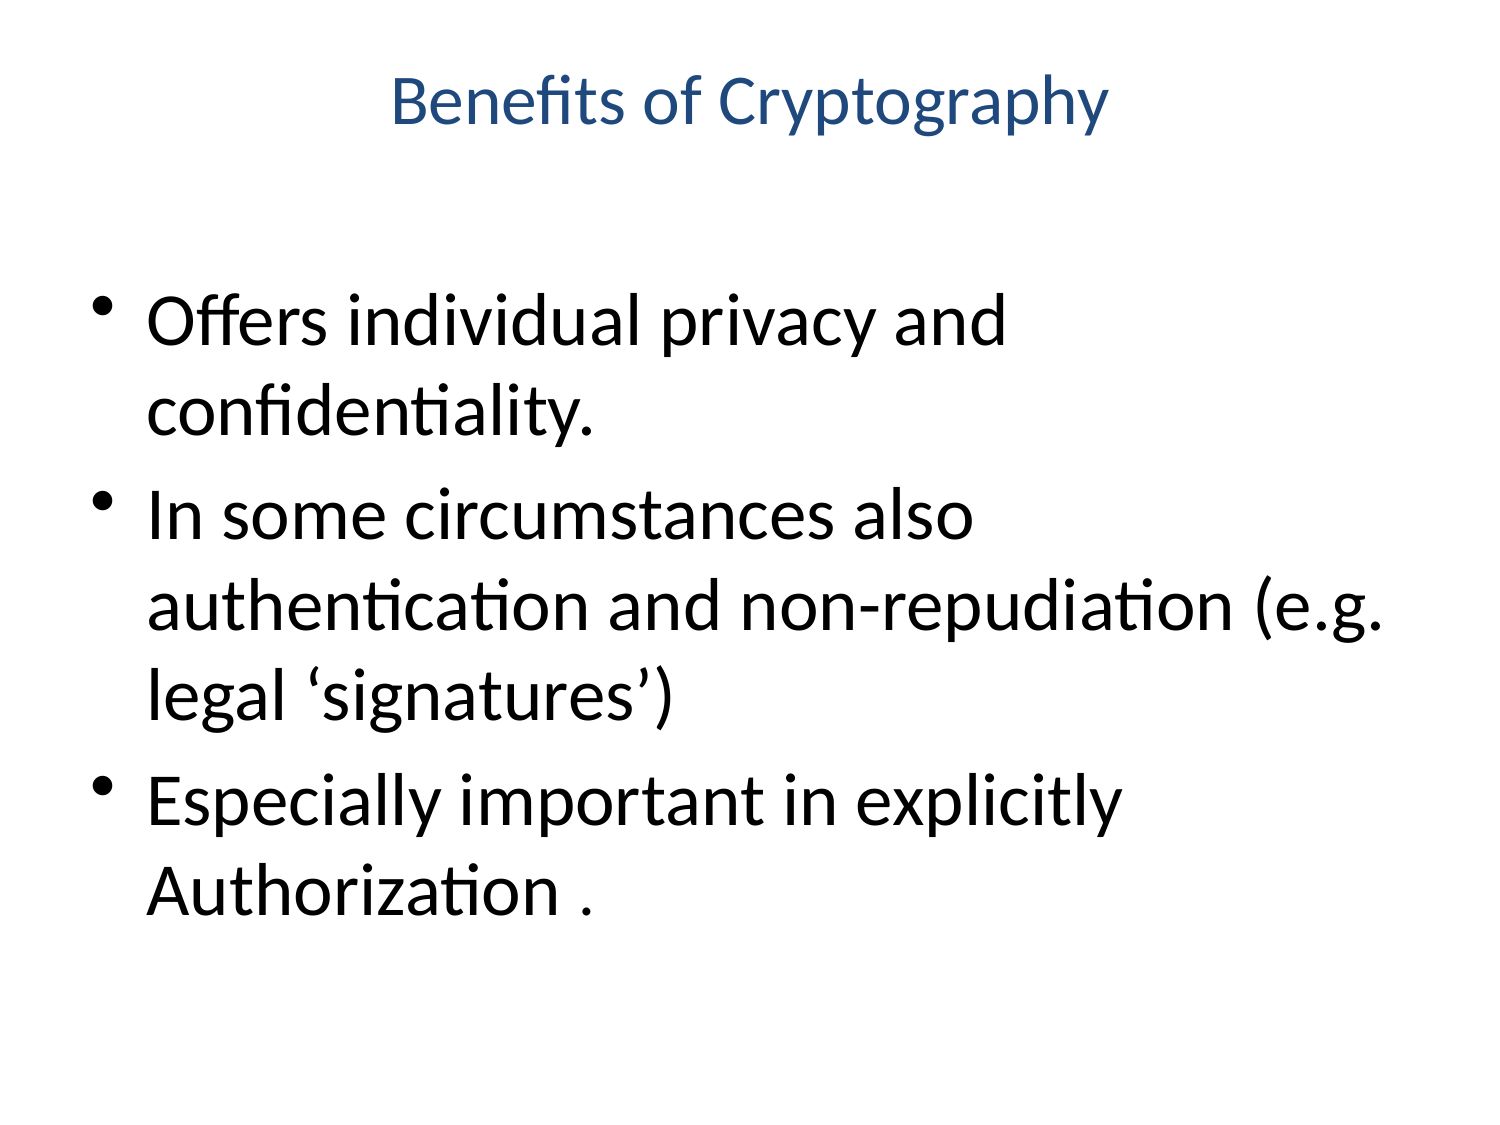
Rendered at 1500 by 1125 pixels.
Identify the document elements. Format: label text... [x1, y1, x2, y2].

title Benefits of Cryptography [75, 45, 1425, 233]
list Offers individual privacy and confidentiality. In some circumstances also authentication and non-repudiation (e.g. legal ‘signatures’) Especially important in explicitly Authorization . [75, 262, 1425, 1005]
